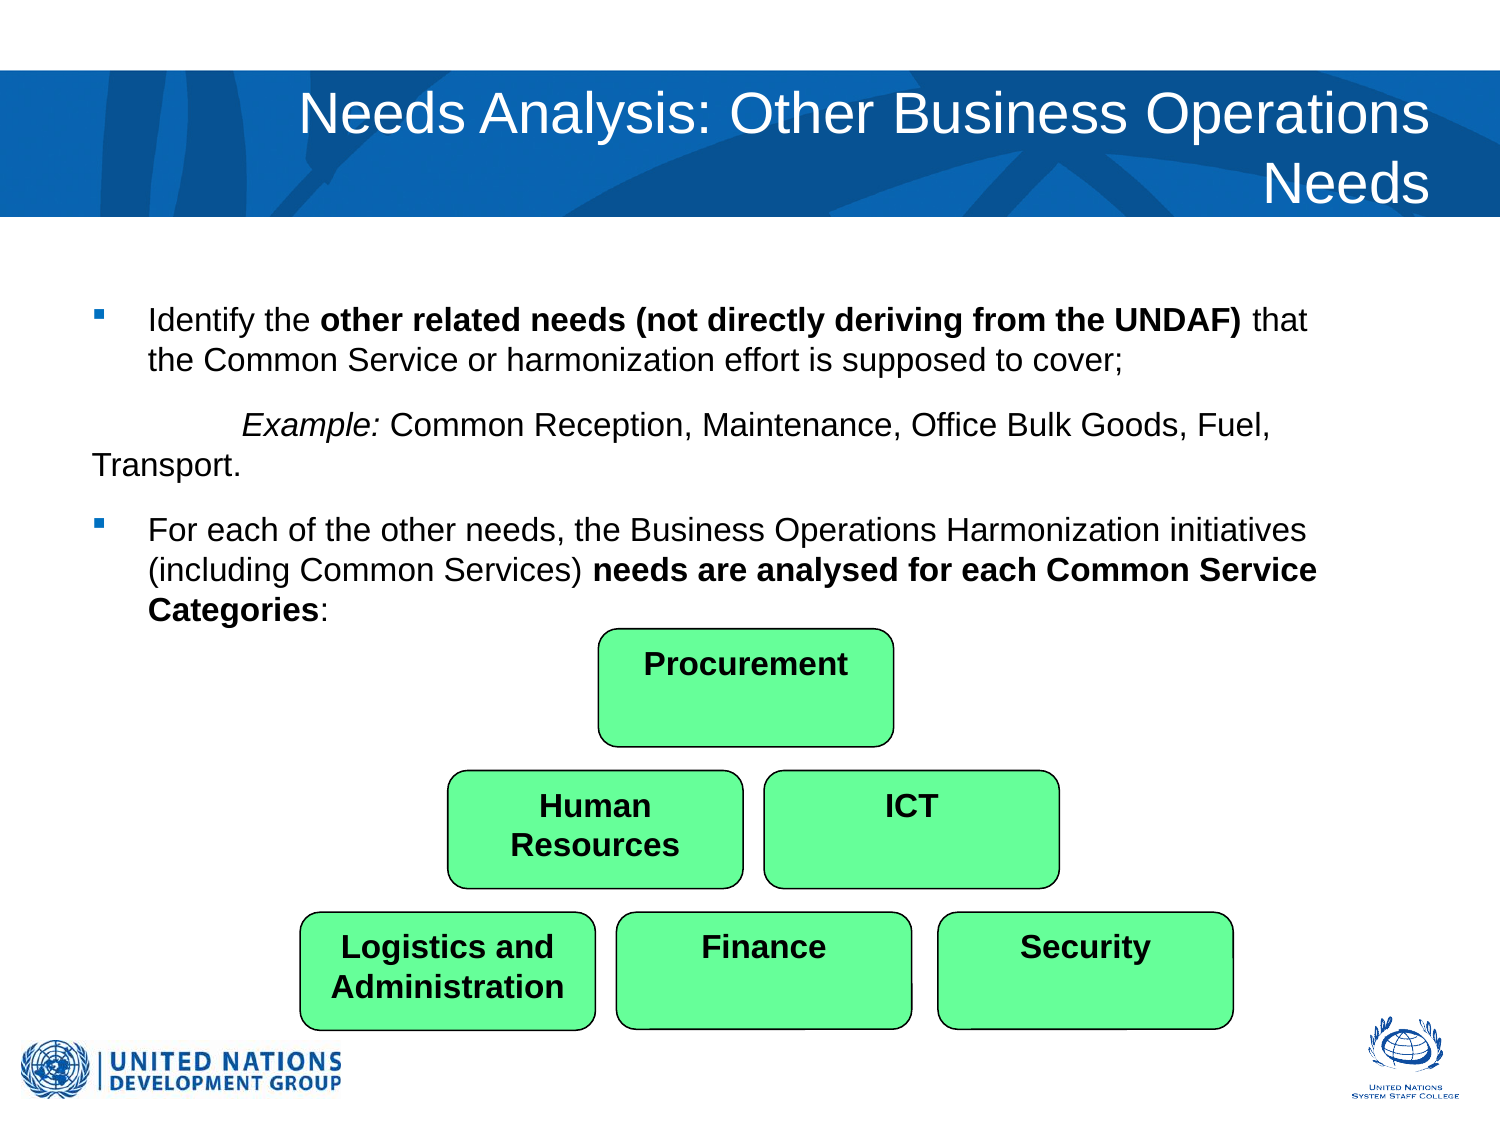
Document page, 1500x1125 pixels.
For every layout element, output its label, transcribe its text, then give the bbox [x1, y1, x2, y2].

picture [21, 1040, 341, 1099]
list Identify the other related needs (not directly deriving from the UNDAF) that the Common Service or harmonization effort is supposed to cover; Example: Common Reception, Maintenance, Office Bulk Goods, Fuel, Transport. For each of the other needs, the Business Operations Harmonization initiatives (including Common Services) needs are analysed for each Common Service Categories: [76, 290, 1352, 966]
picture [1352, 1016, 1459, 1099]
text_box Finance [616, 912, 912, 1030]
text_box Human Resources [447, 770, 744, 889]
text_box Logistics and Administration [300, 912, 596, 1031]
text_box Security [937, 912, 1234, 1030]
title Needs Analysis: Other Business Operations Needs [171, 94, 1447, 195]
text_box Procurement [598, 628, 894, 747]
text_box ICT [764, 770, 1060, 889]
picture [0, 70, 1500, 217]
